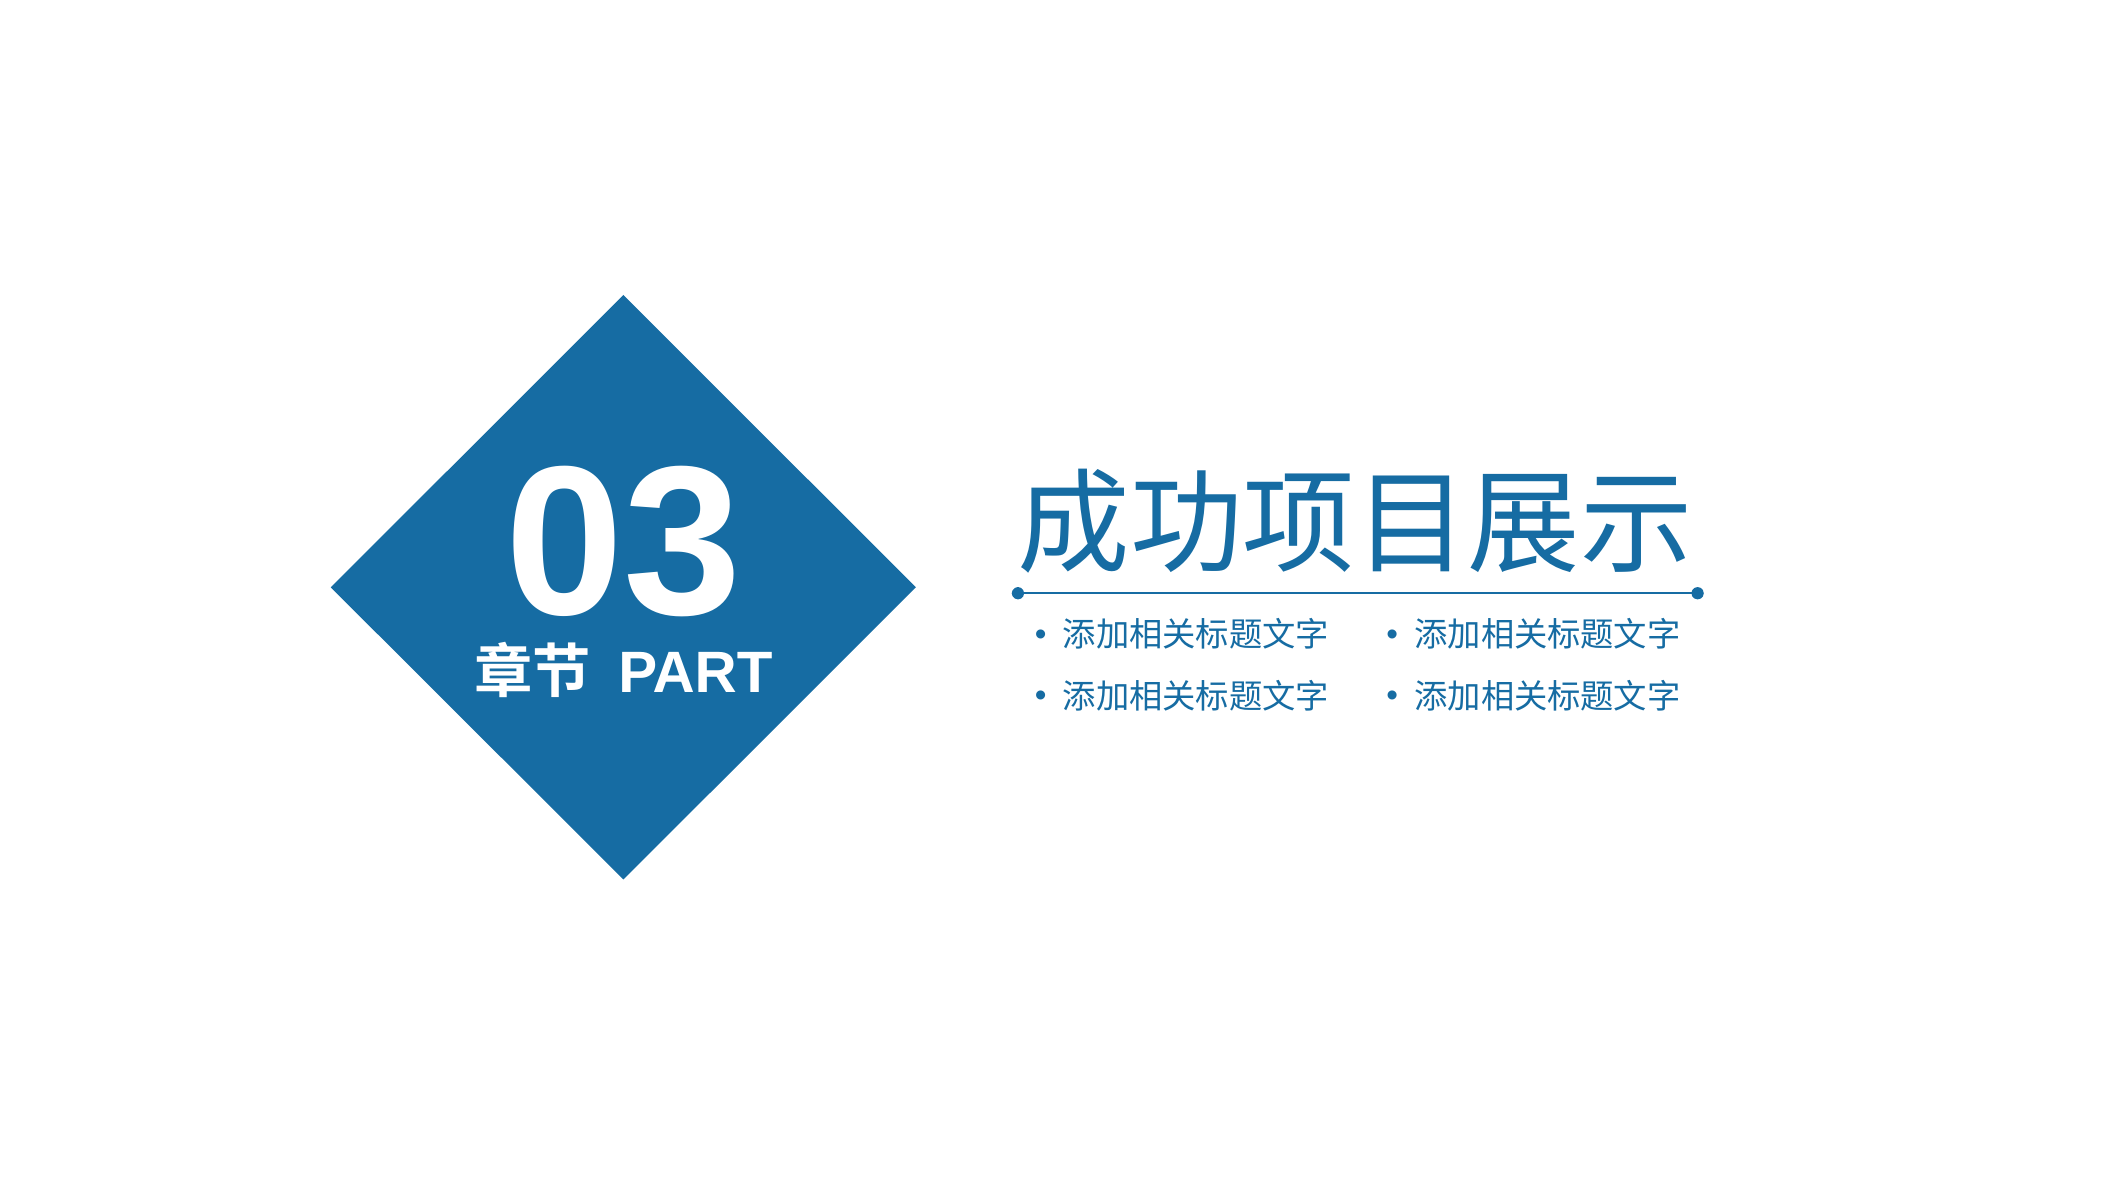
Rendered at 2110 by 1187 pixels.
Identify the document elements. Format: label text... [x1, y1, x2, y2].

text_box 添加相关标题文字 [1371, 667, 1696, 723]
text_box 章节 PART [339, 634, 908, 705]
text_box [330, 434, 484, 634]
text_box 成功项目展示 [1017, 450, 1751, 586]
text_box 添加相关标题文字 [1019, 606, 1344, 661]
text_box 添加相关标题文字 [1371, 606, 1696, 661]
text_box 添加相关标题文字 [1019, 667, 1344, 723]
text_box [763, 434, 916, 634]
text_box [517, 294, 730, 401]
text_box [448, 705, 799, 880]
text_box 03 [484, 401, 763, 634]
